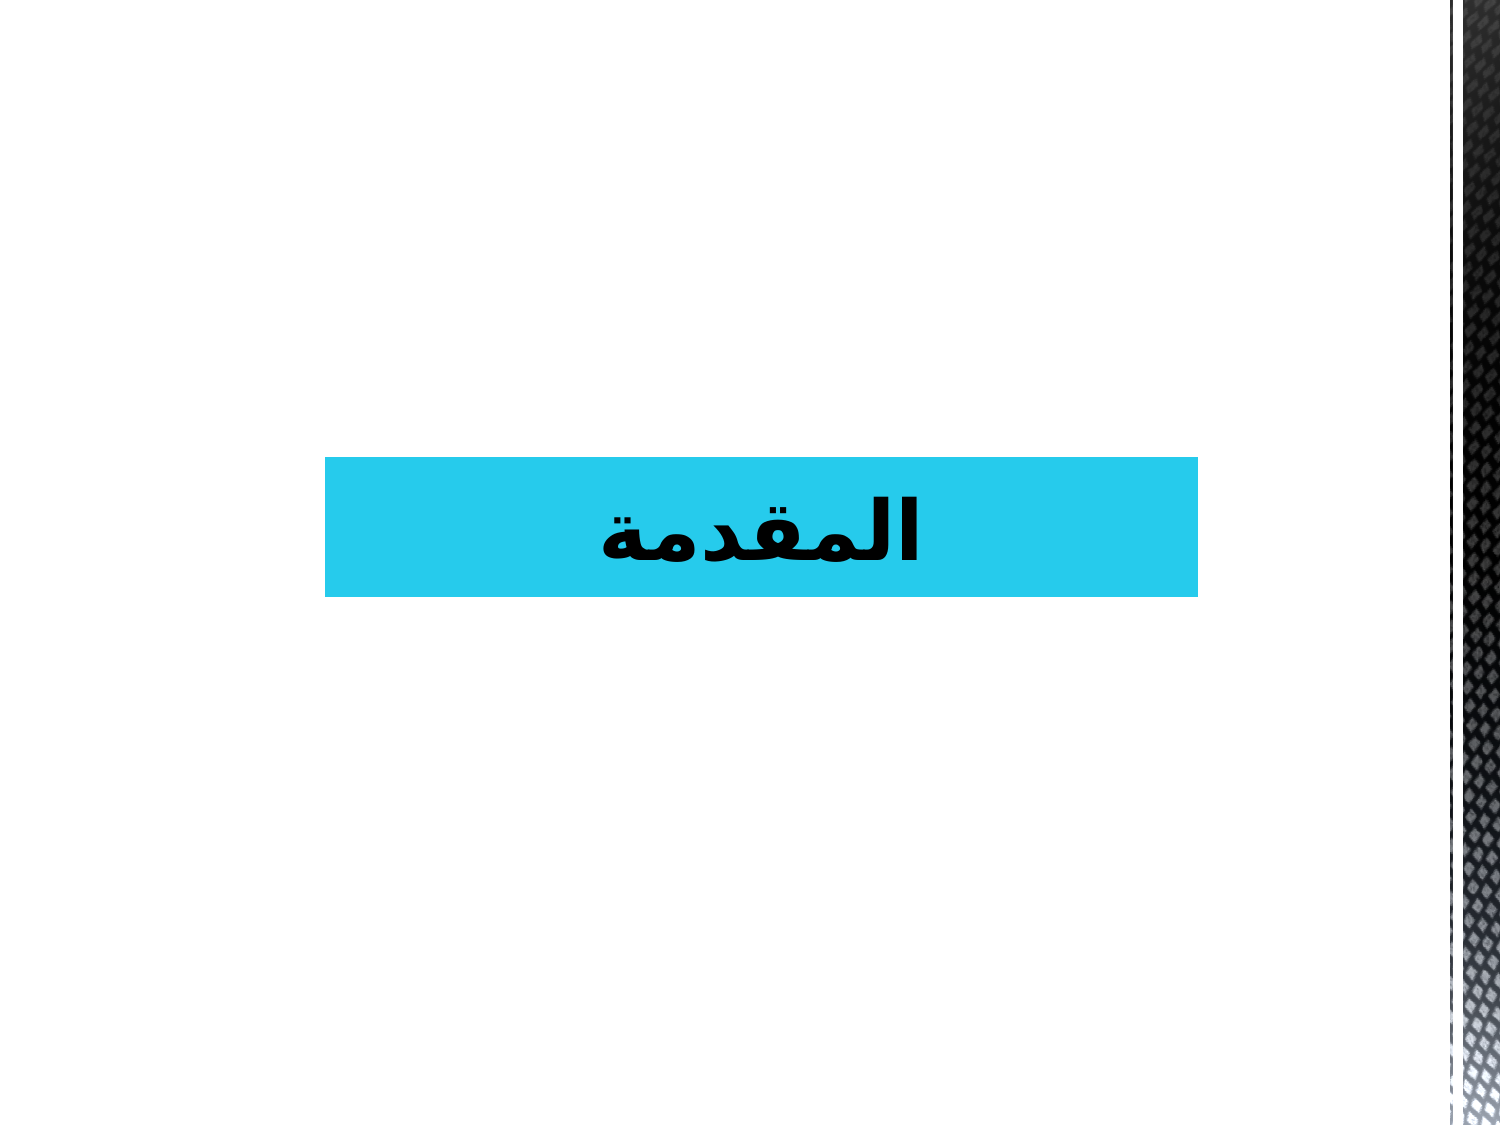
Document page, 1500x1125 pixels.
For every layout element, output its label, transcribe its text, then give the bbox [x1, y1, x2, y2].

picture [1447, 0, 1500, 1125]
list المقدمة [324, 456, 1199, 598]
